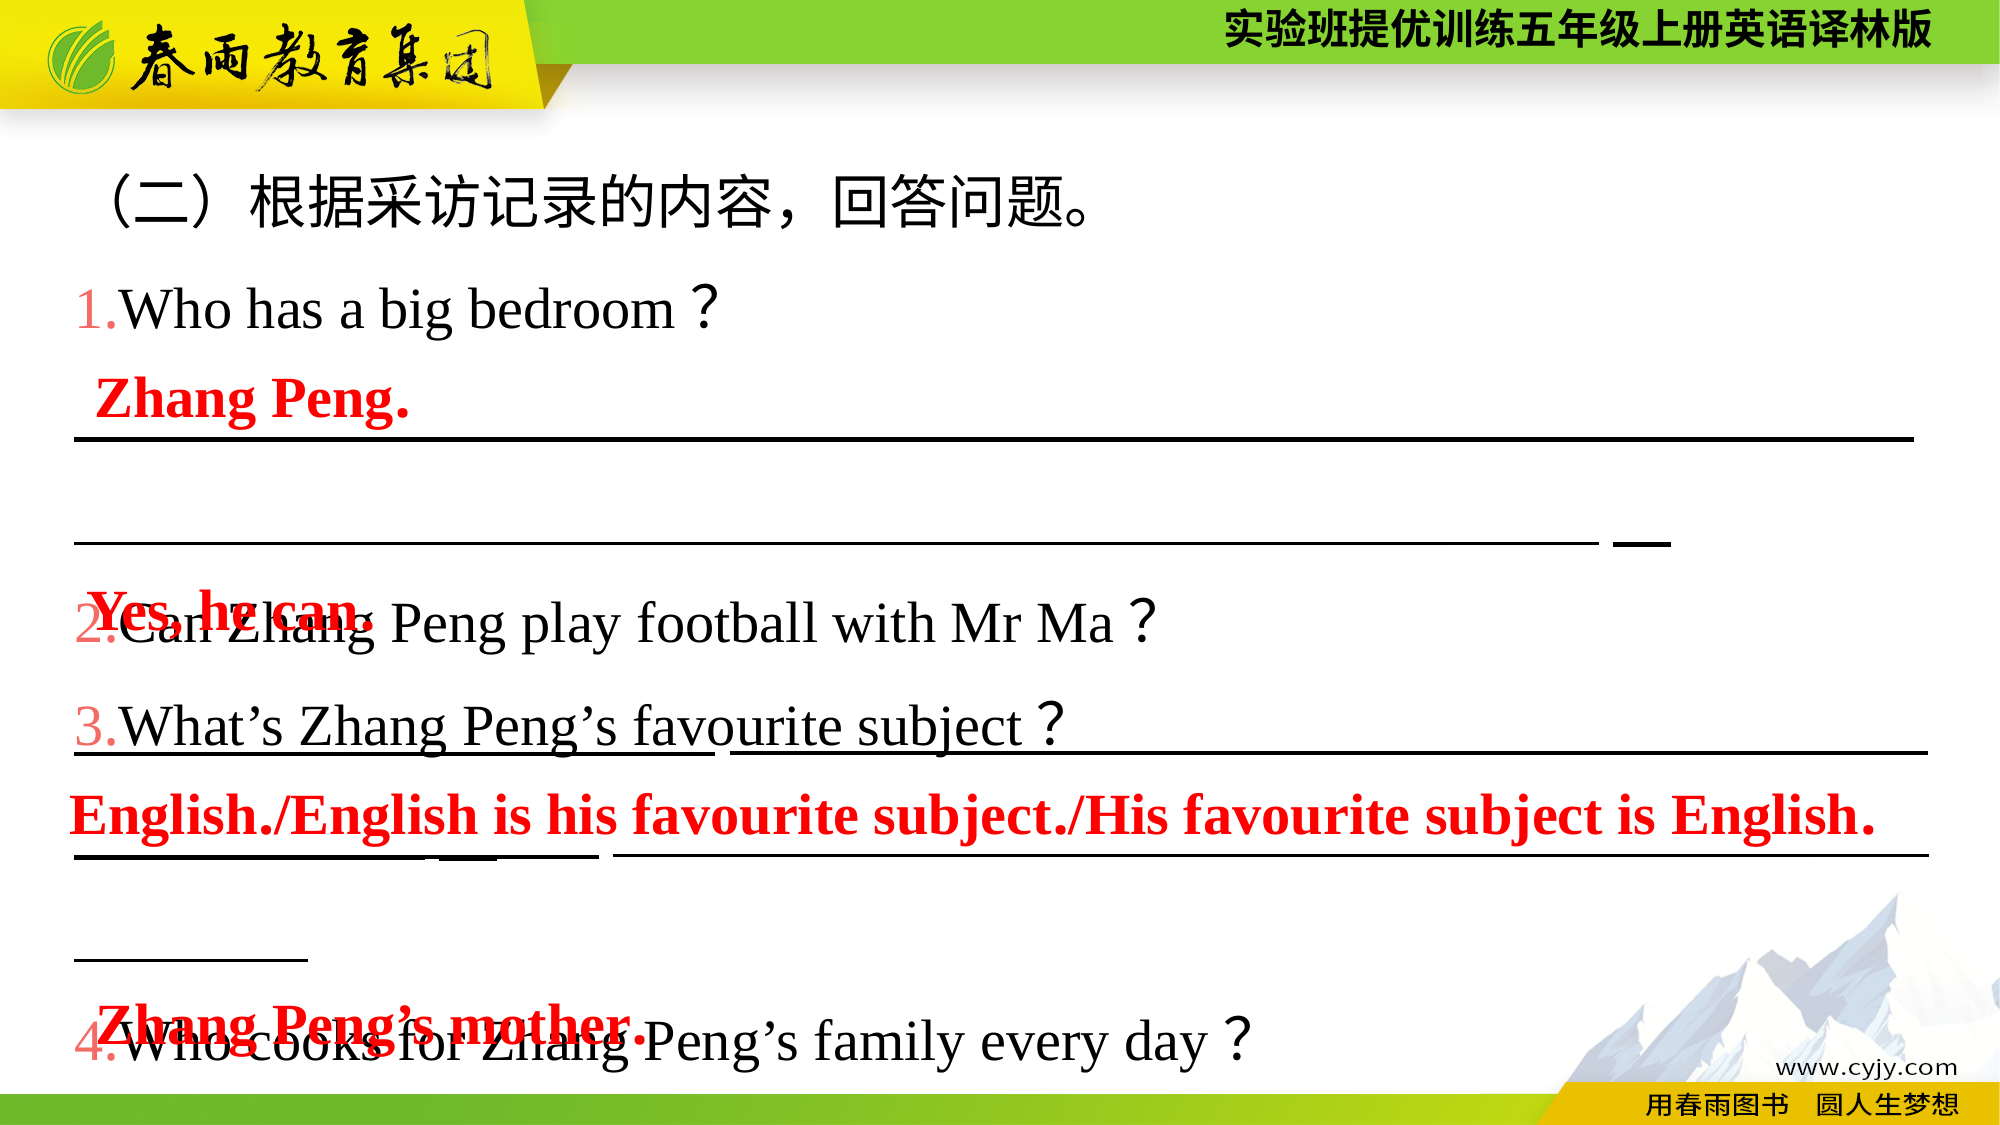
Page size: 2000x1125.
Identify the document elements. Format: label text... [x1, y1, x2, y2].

text_box 3.What’s Zhang Peng’s favourite subject？ _________________________________________——________ 4.Who cooks for Zhang Peng’s family every day？ _______________________—__________________________— [59, 644, 1944, 733]
text_box Yes, he can. [71, 529, 391, 644]
text_box English./English is his favourite subject./His favourite subject is English. [54, 733, 1946, 854]
list （二）根据采访记录的内容，回答问题。 1.Who has a big bedroom？ _______________________________________________+____ 2.Can Zhang Peng play football with Mr Ma？ _____________________________________——____________ [59, 122, 1944, 644]
picture [0, 0, 2000, 1125]
text_box 3.What’s Zhang Peng’s favourite subject？ _________________________________________——________ 4.Who cooks for Zhang Peng’s family every day？ _______________________—__________________________— [59, 854, 1944, 1125]
text_box Zhang Peng. [79, 317, 426, 437]
text_box Zhang Peng’s mother. [81, 944, 663, 1064]
